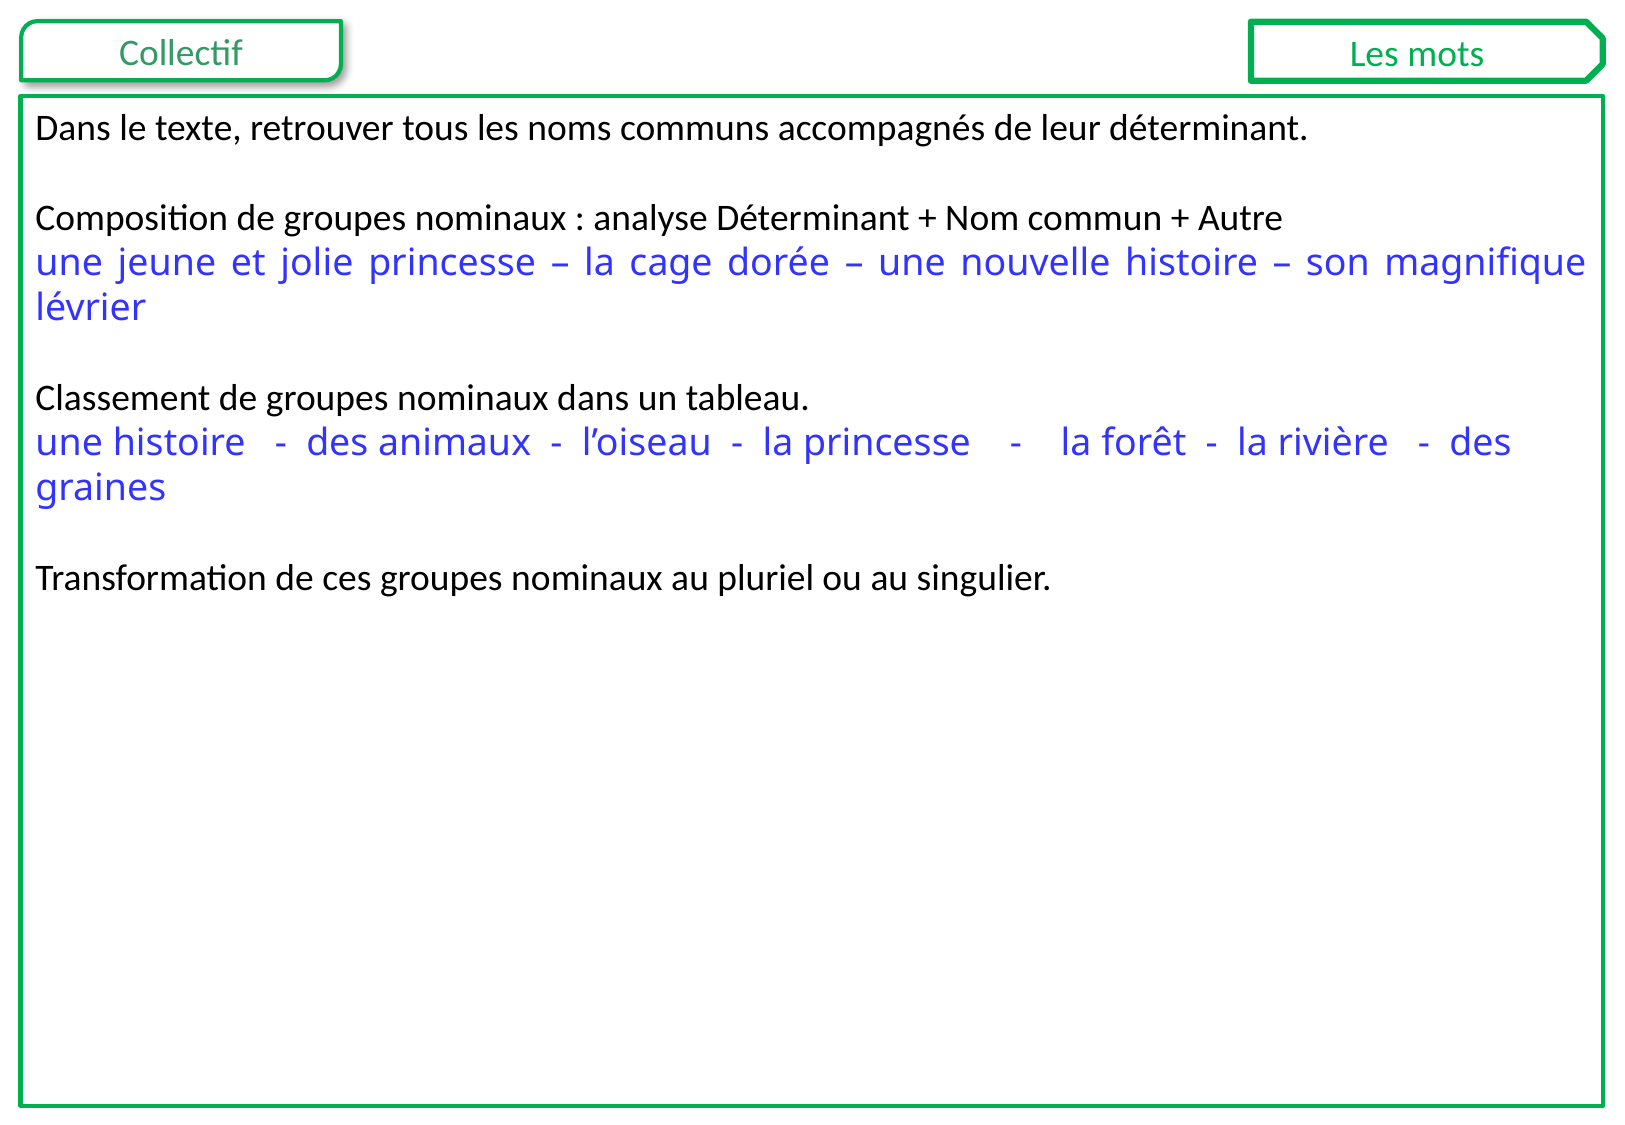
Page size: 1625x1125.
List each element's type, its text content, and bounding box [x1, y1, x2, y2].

list Les mots [1250, 21, 1584, 81]
list Dans le texte, retrouver tous les noms communs accompagnés de leur déterminant. Composition de groupes nominaux : analyse Déterminant + Nom commun + Autre une jeune et jolie princesse – la cage dorée – une nouvelle histoire – son magnifique lévrier Classement de groupes nominaux dans un tableau. une histoire - des animaux - l’oiseau - la princesse - la forêt - la rivière - des graines Transformation de ces groupes nominaux au pluriel ou au singulier. [18, 94, 1605, 1108]
